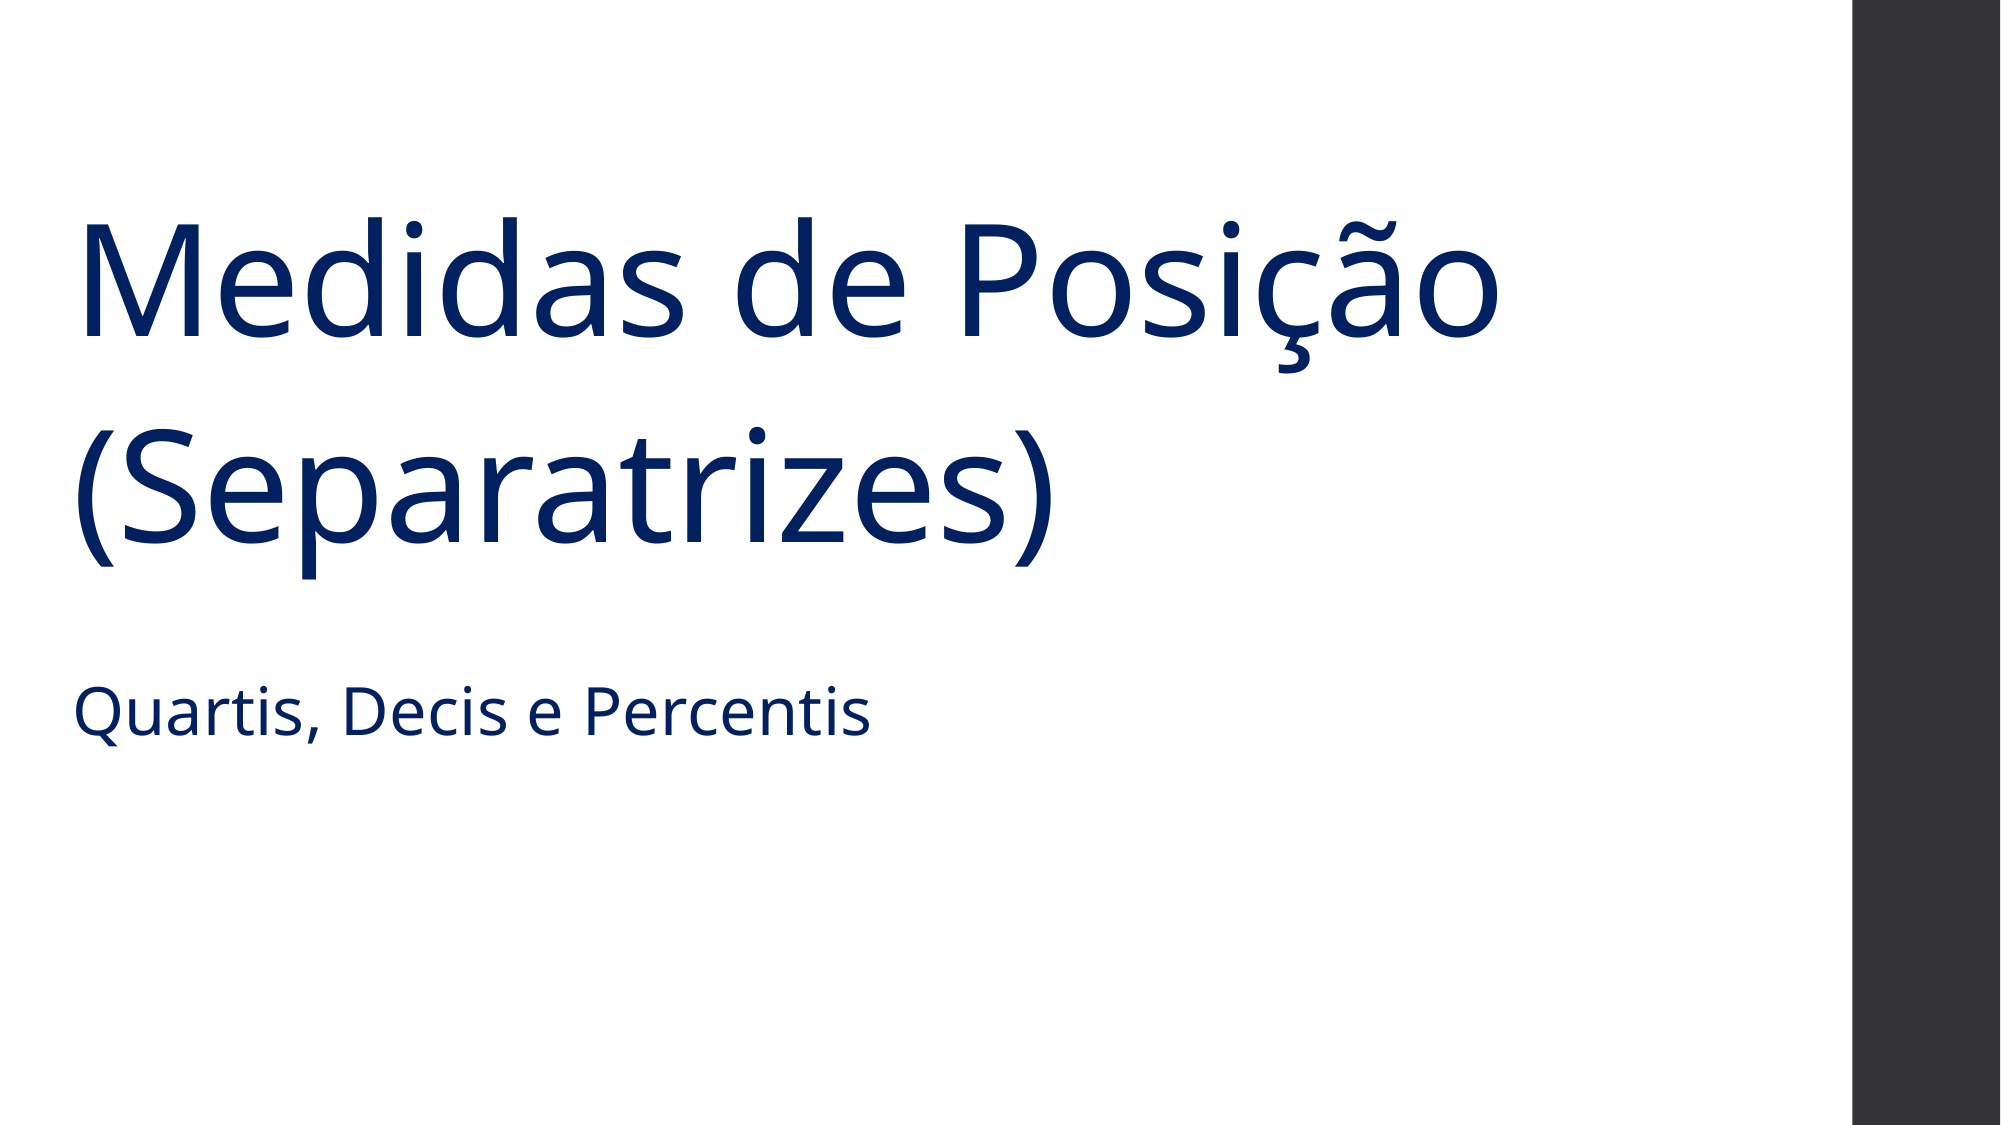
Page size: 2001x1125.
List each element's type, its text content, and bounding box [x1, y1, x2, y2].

title Medidas de Posição (Separatrizes) [57, 117, 1848, 581]
list Quartis, Decis e Percentis [57, 667, 1226, 776]
